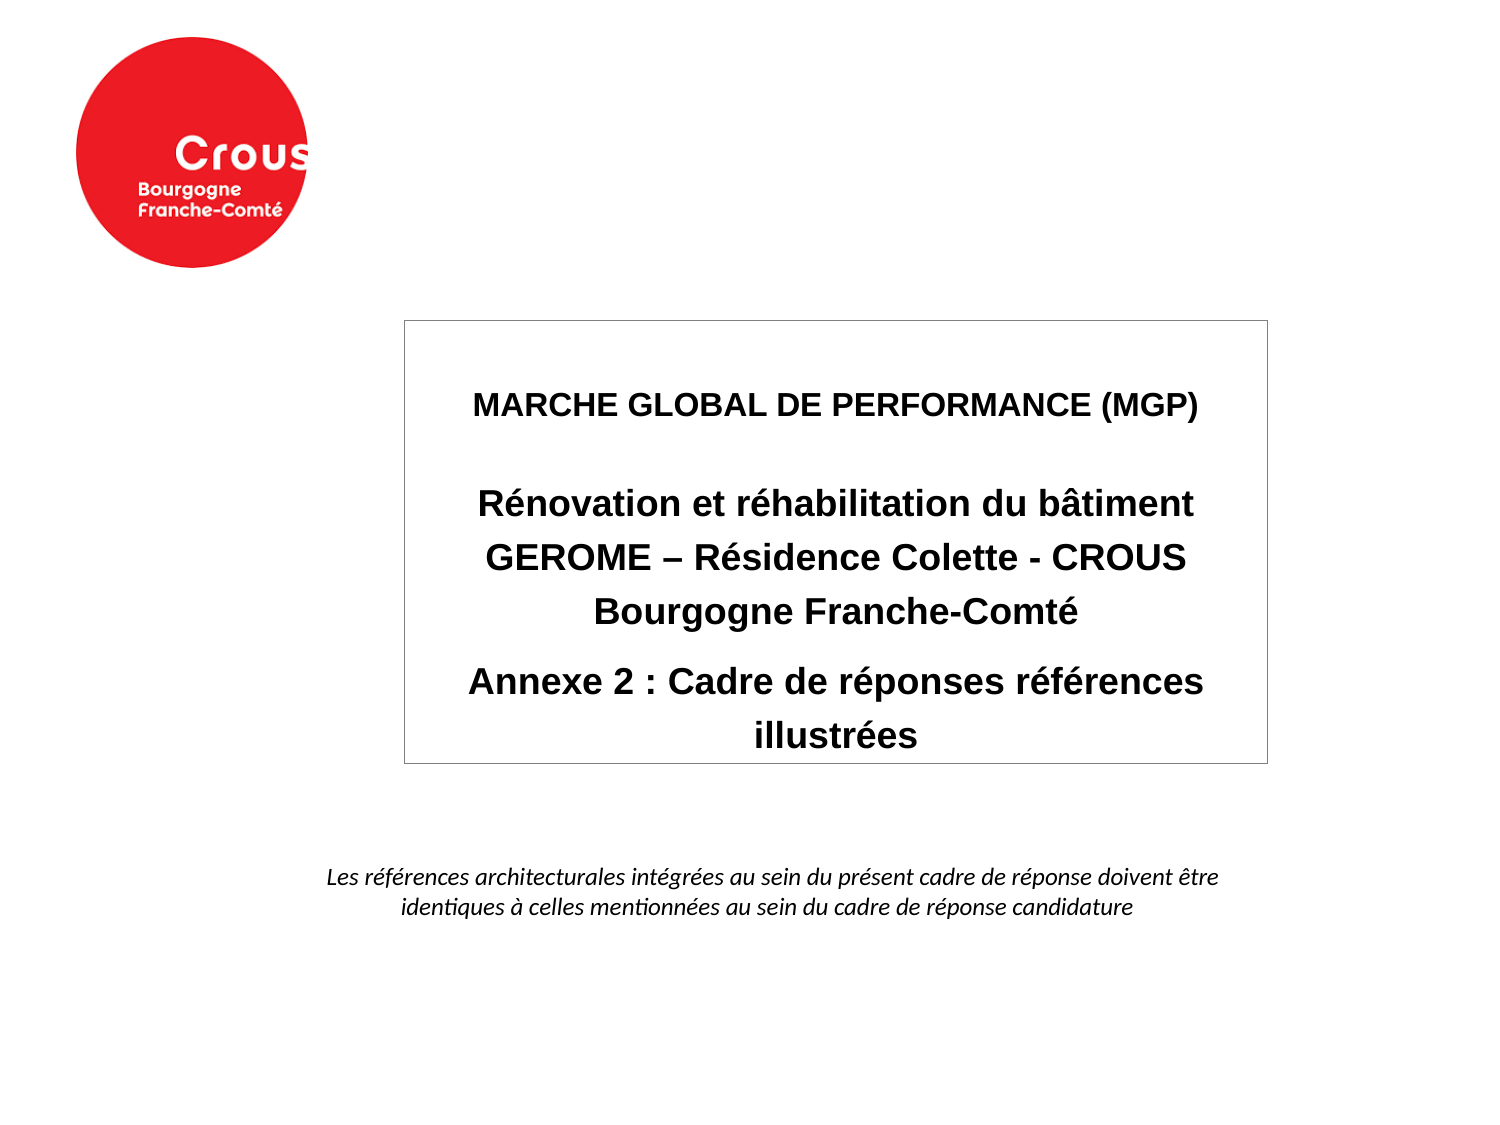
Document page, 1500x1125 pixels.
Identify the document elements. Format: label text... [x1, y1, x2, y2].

text_box Les références architecturales intégrées au sein du présent cadre de réponse doivent être identiques à celles mentionnées au sein du cadre de réponse candidature [307, 852, 1240, 928]
picture [76, 37, 308, 268]
text_box MARCHE GLOBAL DE PERFORMANCE (MGP) Rénovation et réhabilitation du bâtiment GEROME – Résidence Colette - CROUS Bourgogne Franche-Comté Annexe 2 : Cadre de réponses références illustrées [404, 320, 1268, 764]
